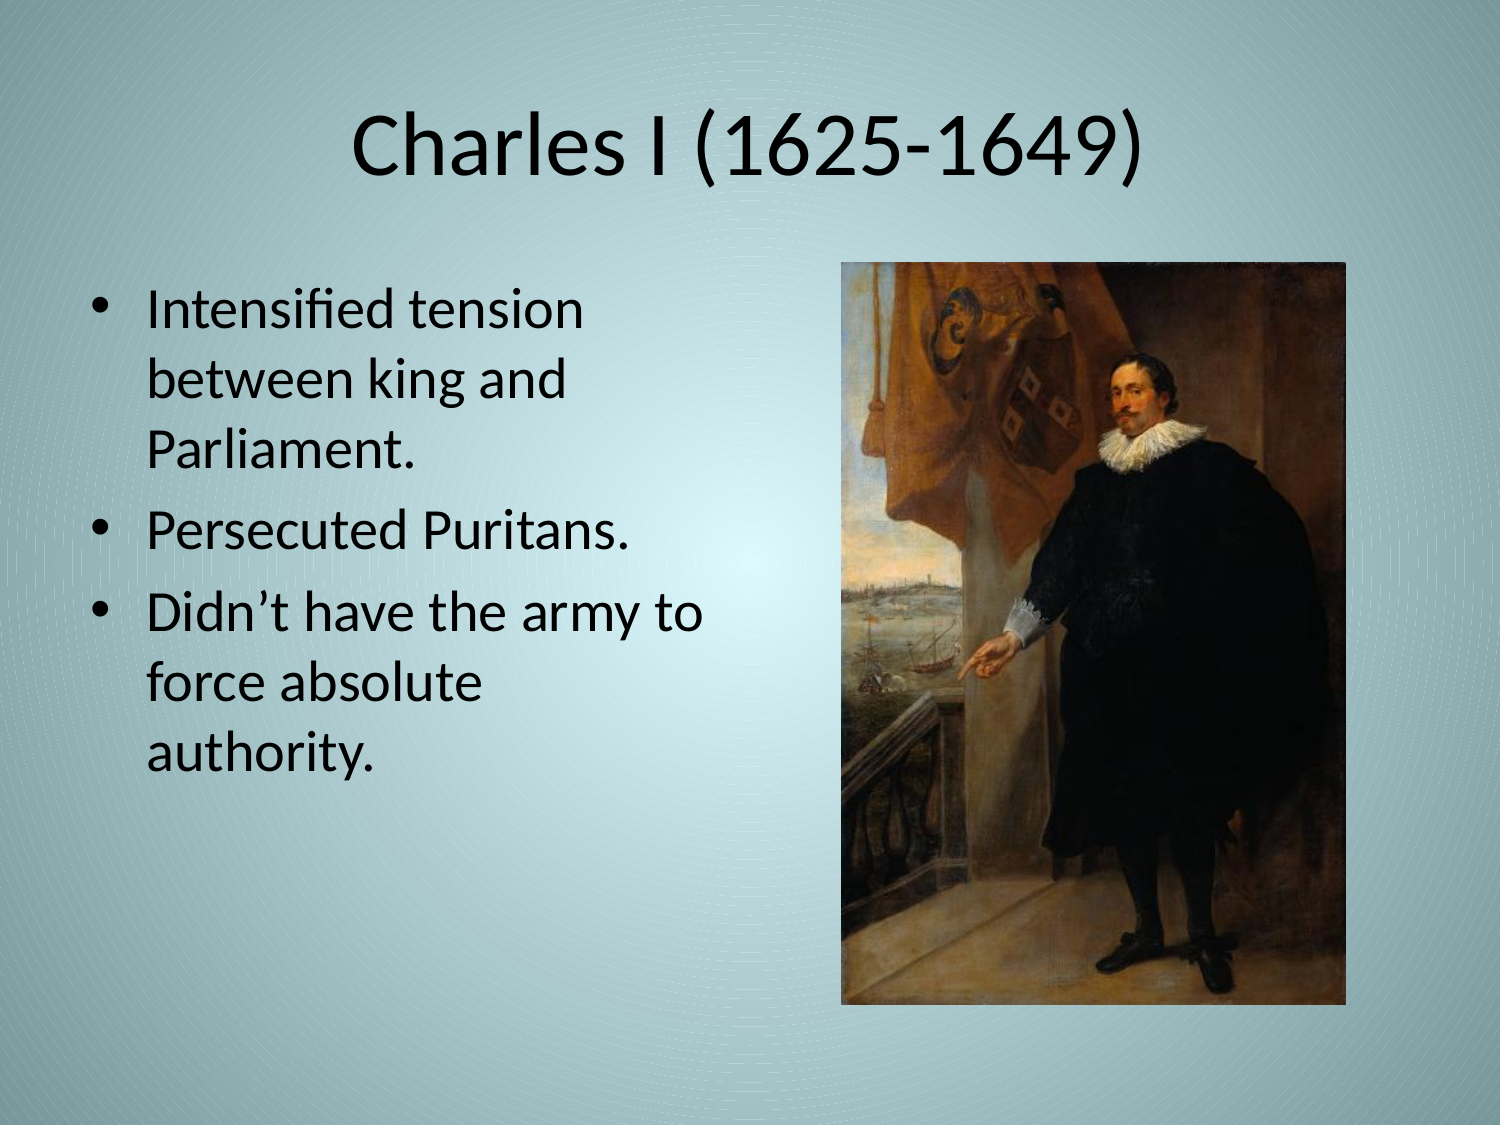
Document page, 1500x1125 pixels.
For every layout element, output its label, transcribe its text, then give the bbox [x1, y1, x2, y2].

list Intensified tension between king and Parliament. Persecuted Puritans. Didn’t have the army to force absolute authority. [75, 262, 738, 1005]
title Charles I (1625-1649) [75, 45, 1425, 233]
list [841, 262, 1347, 1006]
